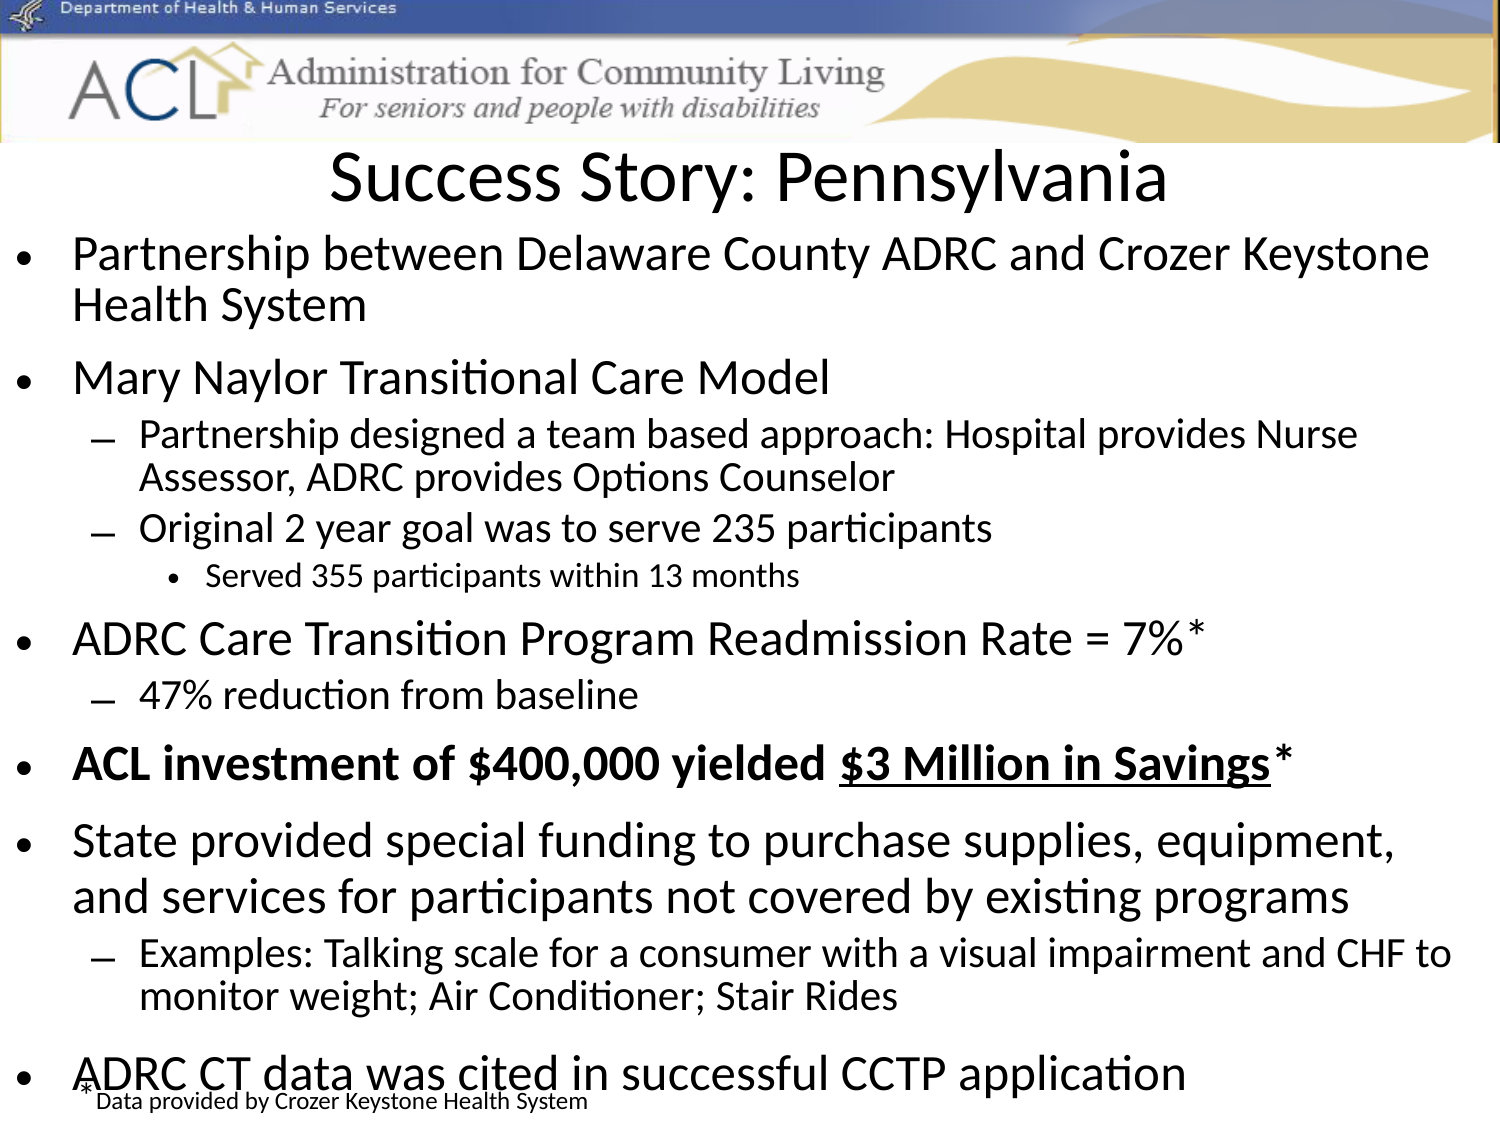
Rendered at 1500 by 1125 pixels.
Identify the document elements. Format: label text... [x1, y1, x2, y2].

list Partnership between Delaware County ADRC and Crozer Keystone Health System Mary Naylor Transitional Care Model Partnership designed a team based approach: Hospital provides Nurse Assessor, ADRC provides Options Counselor Original 2 year goal was to serve 235 participants Served 355 participants within 13 months ADRC Care Transition Program Readmission Rate = 7%* 47% reduction from baseline ACL investment of $400,000 yielded $3 Million in Savings* State provided special funding to purchase supplies, equipment, and services for participants not covered by existing programs Examples: Talking scale for a consumer with a visual impairment and CHF to monitor weight; Air Conditioner; Stair Rides ADRC CT data was cited in successful CCTP application [0, 224, 1500, 1113]
picture [0, 0, 1500, 118]
text_box Success Story: Pennsylvania [0, 118, 1500, 224]
text_box *Data provided by Crozer Keystone Health System [62, 1064, 1263, 1125]
